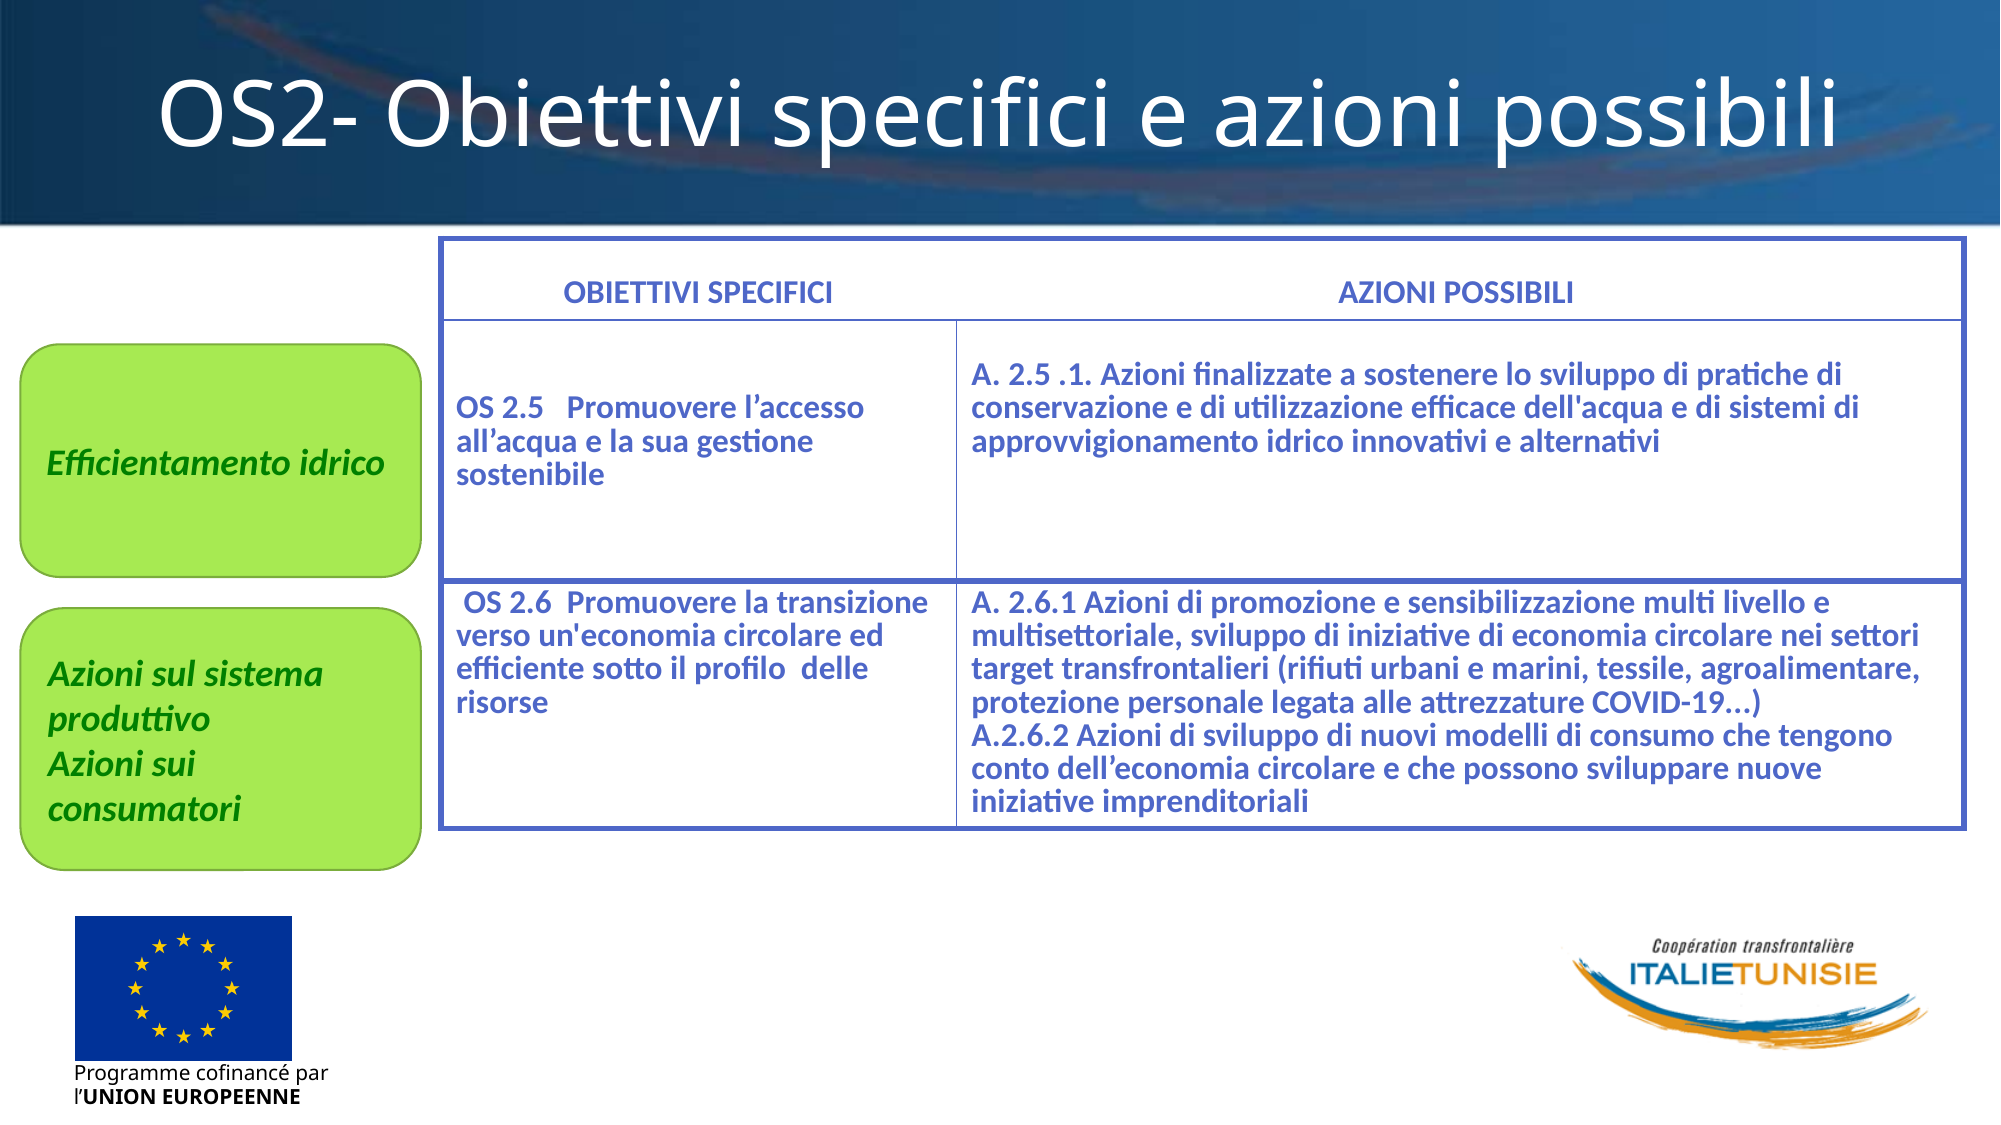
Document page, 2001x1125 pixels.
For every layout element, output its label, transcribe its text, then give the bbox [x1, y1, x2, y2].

table_cell A. 2.5 .1. Azioni finalizzate a sostenere lo sviluppo di pratiche di conservazione e di utilizzazione efficace dell'acqua e di sistemi di approvvigionamento idrico innovativi e alternativi [957, 321, 1961, 578]
text_box Efficientamento idrico [19, 343, 422, 579]
title OS2- Obiettivi specifici e azioni possibili [137, 59, 1863, 233]
text_box Azioni sul sistema produttivo Azioni sui consumatori [19, 607, 422, 872]
table_header AZIONI POSSIBILI [956, 241, 1961, 319]
picture [1599, 894, 1942, 1085]
table_cell A. 2.6.1 Azioni di promozione e sensibilizzazione multi livello e multisettoriale, sviluppo di iniziative di economia circolare nei settori target transfrontalieri (rifiuti urbani e marini, tessile, agroalimentare, protezione personale legata alle attrezzature COVID-19...) A.2.6.2 Azioni di sviluppo di nuovi modelli di consumo che tengono conto dell’economia circolare e che possono sviluppare nuove iniziative imprenditoriali [957, 584, 1961, 826]
table_cell OS 2.5 Promuovere l’accesso all’acqua e la sua gestione sostenibile [444, 321, 956, 578]
table_cell OS 2.6 Promuovere la transizione verso un'economia circolare ed efficiente sotto il profilo delle risorse [444, 584, 956, 826]
list [20, 154, 1599, 1119]
picture [0, 0, 2000, 229]
table_header OBIETTIVI SPECIFICI [444, 241, 956, 319]
